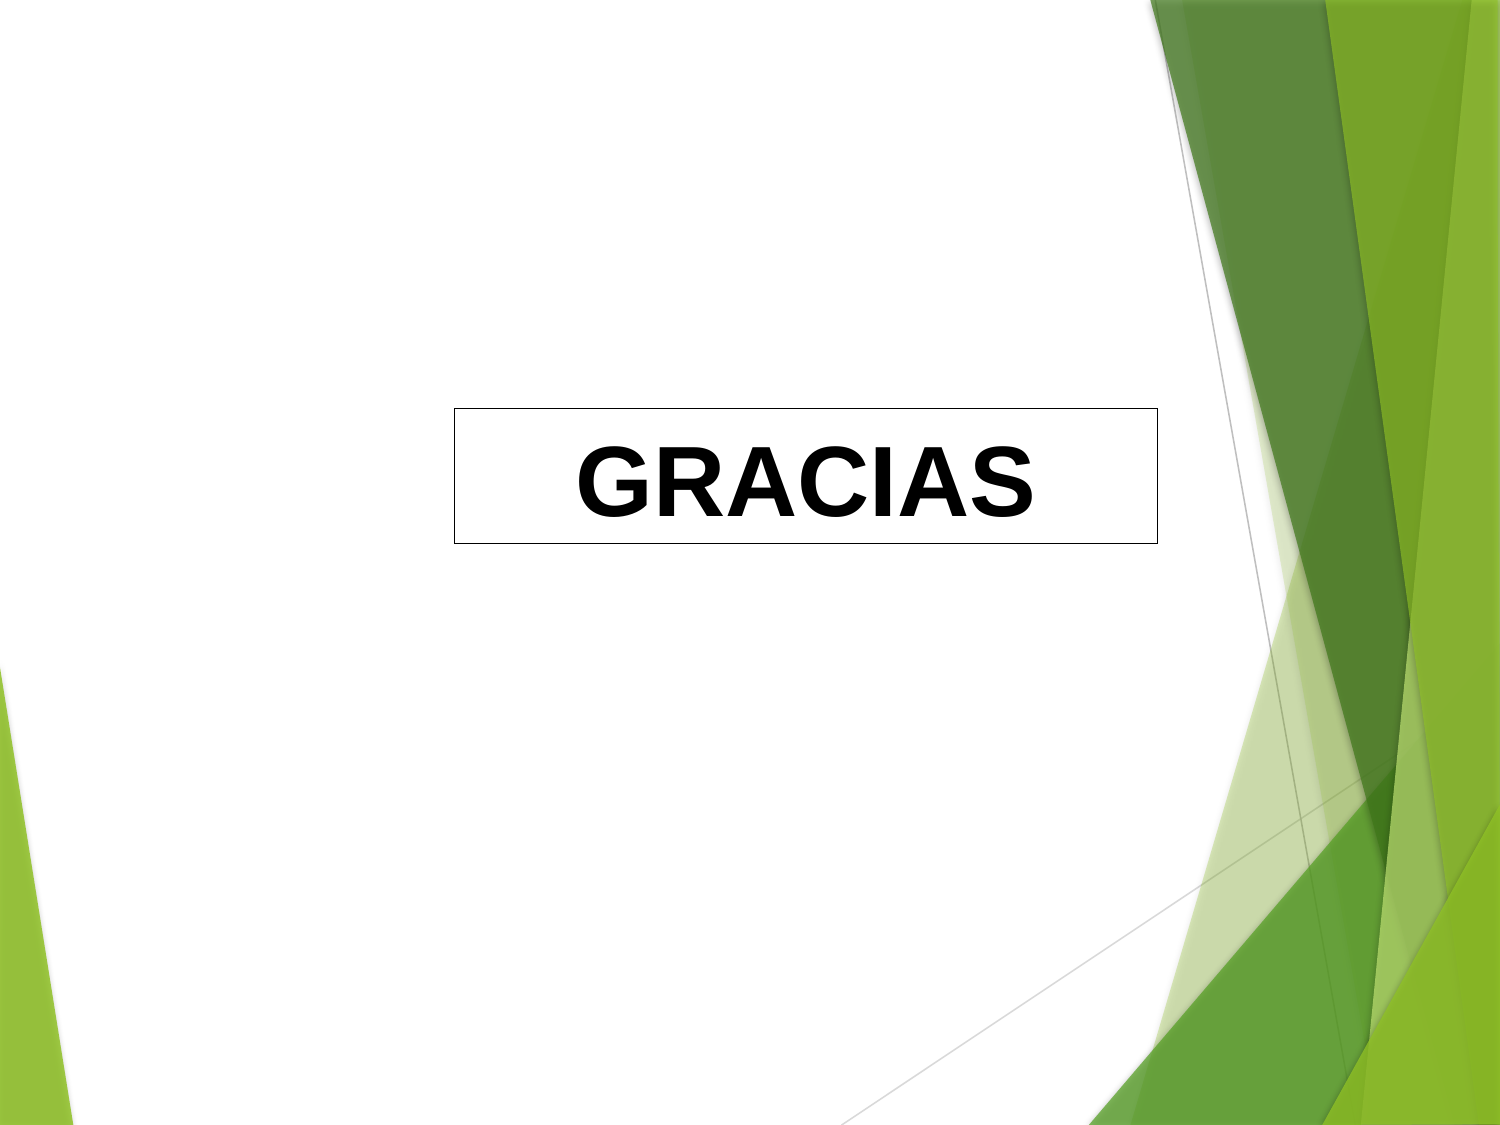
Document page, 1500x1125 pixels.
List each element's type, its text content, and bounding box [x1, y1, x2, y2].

text_box GRACIAS [454, 408, 1158, 544]
